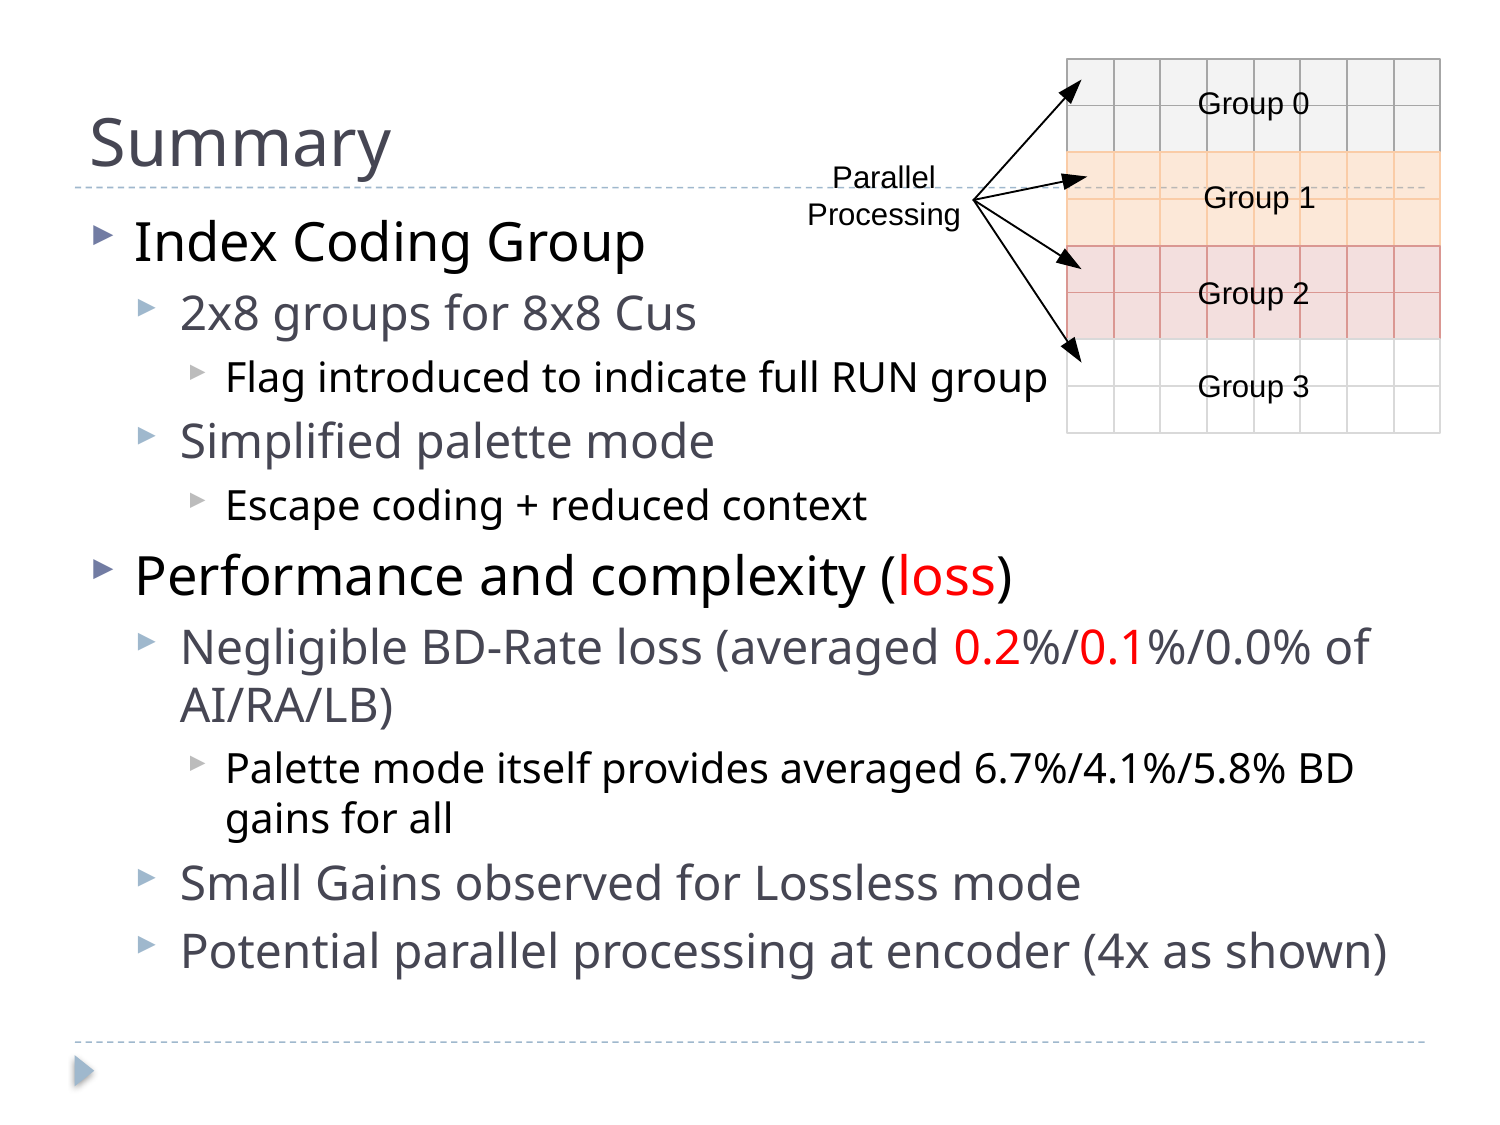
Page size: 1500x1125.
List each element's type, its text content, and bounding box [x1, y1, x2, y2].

list Index Coding Group 2x8 groups for 8x8 Cus Flag introduced to indicate full RUN group Simplified palette mode Escape coding + reduced context Performance and complexity (loss) Negligible BD-Rate loss (averaged 0.2%/0.1%/0.0% of AI/RA/LB) Palette mode itself provides averaged 6.7%/4.1%/5.8% BD gains for all Small Gains observed for Lossless mode Potential parallel processing at encoder (4x as shown) [75, 200, 1425, 1010]
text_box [749, 49, 1452, 438]
title Summary [75, 24, 1425, 188]
